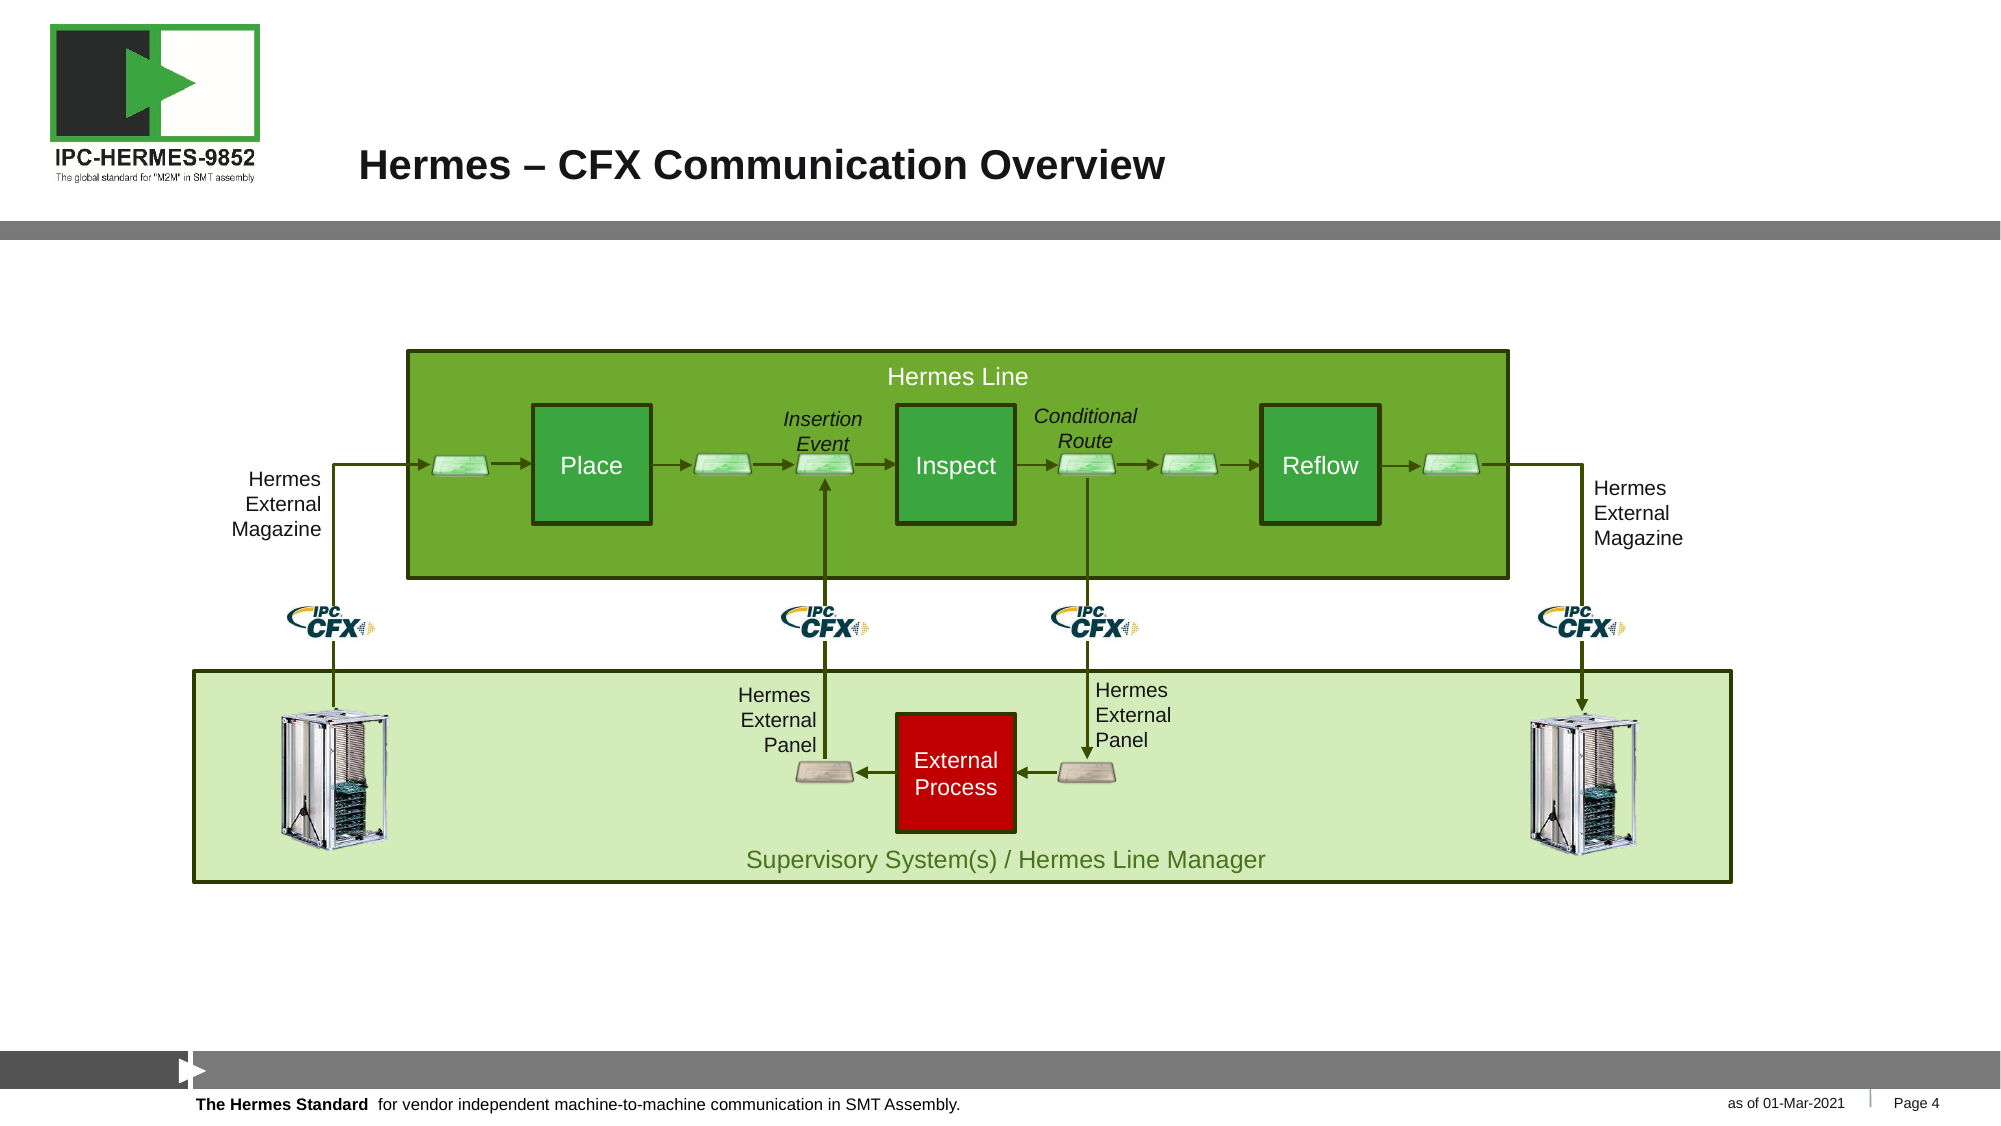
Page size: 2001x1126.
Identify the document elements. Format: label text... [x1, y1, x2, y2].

text_box [192, 669, 1733, 884]
picture [1538, 606, 1626, 641]
text_box [1089, 472, 1476, 580]
picture [794, 450, 856, 479]
picture [781, 606, 869, 641]
text_box [406, 466, 823, 580]
picture [269, 706, 398, 856]
slide_number Page 4 [1879, 1086, 1982, 1119]
text_box Hermes External Magazine [216, 458, 337, 549]
text_box Hermes Line [408, 352, 1509, 398]
picture [287, 606, 376, 641]
text_box Insertion Event [768, 397, 878, 463]
text_box Hermes External Panel [723, 673, 832, 764]
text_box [1481, 464, 1583, 712]
text_box Conditional Route [1019, 395, 1153, 460]
text_box ExternalProcess [895, 712, 1017, 834]
title Hermes – CFX Communication Overview [287, 69, 1997, 257]
slide_number as of 01-Mar-2021 [1649, 1086, 1861, 1119]
text_box [827, 472, 1086, 580]
picture [1420, 450, 1483, 479]
text_box Hermes External Magazine [1587, 467, 1699, 558]
text_box Inspect [895, 403, 1017, 526]
picture [1158, 450, 1220, 479]
text_box Reflow [1259, 403, 1382, 526]
picture [50, 24, 260, 185]
picture [794, 758, 856, 787]
text_box Place [531, 403, 653, 526]
picture [1050, 606, 1139, 641]
picture [1056, 450, 1118, 479]
picture [1056, 758, 1118, 787]
text_box [406, 349, 1510, 465]
picture [430, 452, 492, 480]
picture [692, 450, 754, 479]
text_box Hermes External Panel [1080, 669, 1187, 760]
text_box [260, 536, 504, 635]
text_box Supervisory System(s) / Hermes Line Manager [193, 836, 1819, 882]
picture [1517, 711, 1647, 861]
